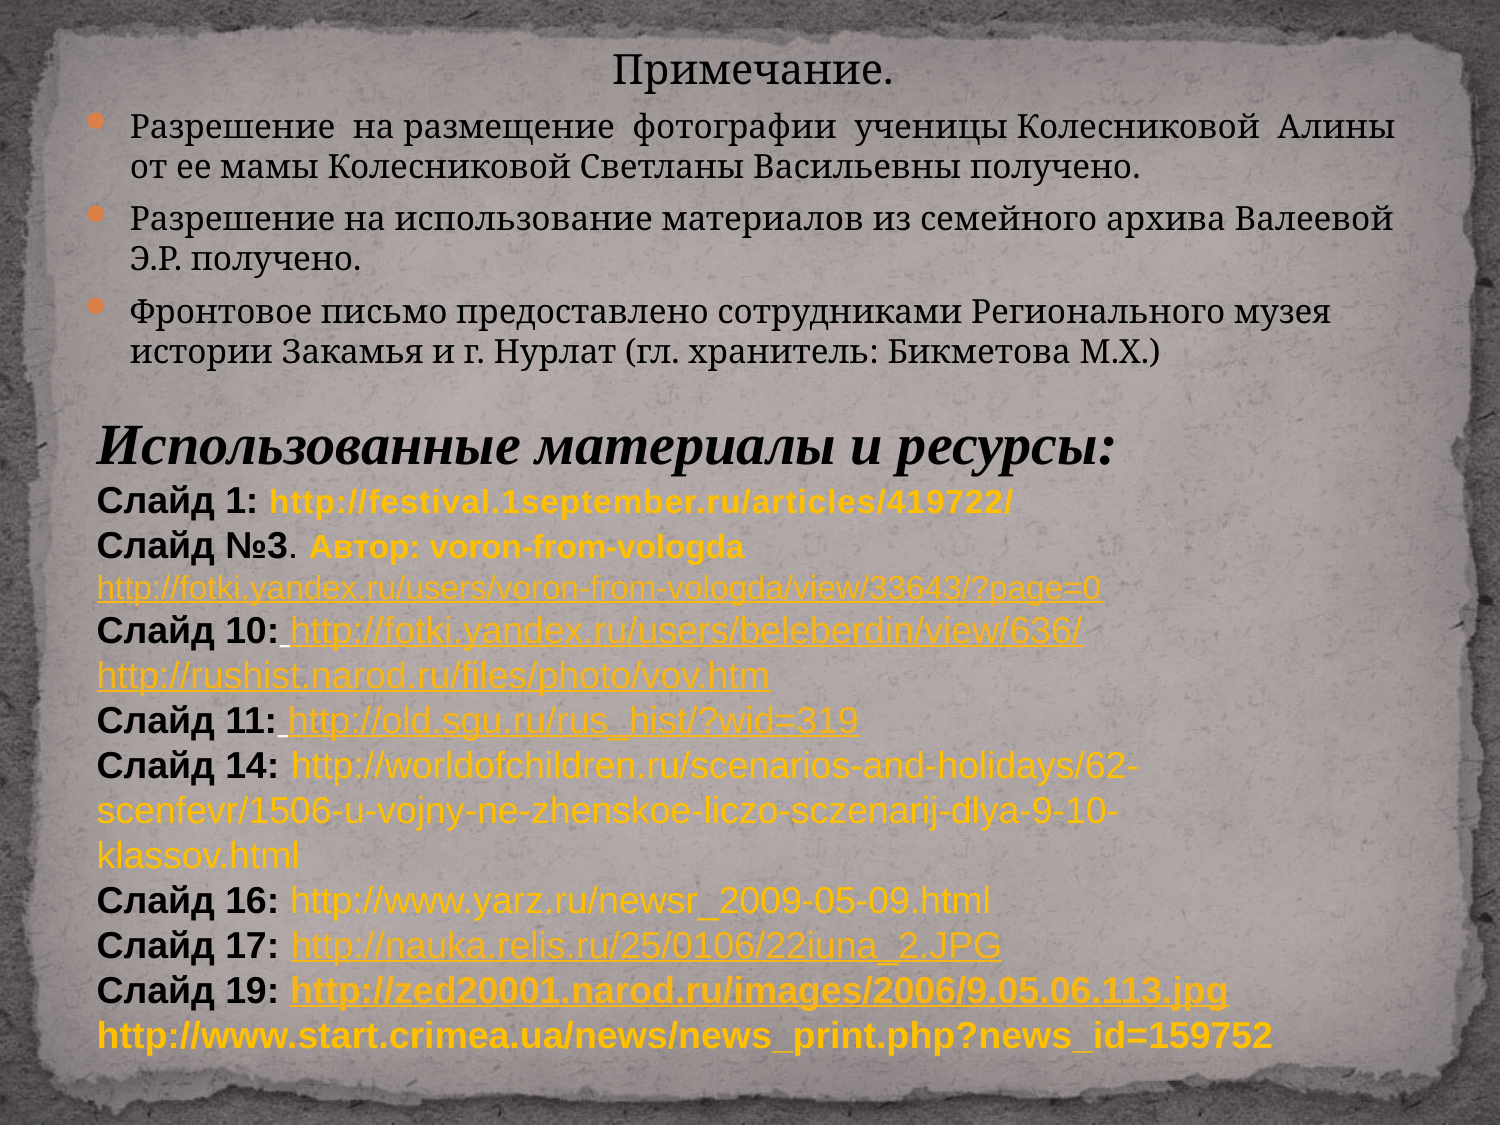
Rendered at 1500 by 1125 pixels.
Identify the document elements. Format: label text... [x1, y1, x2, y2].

text_box Использованные материалы и ресурсы: Слайд 1: http://festival.1september.ru/articles/419722/ Слайд №3. Автор: voron-from-vologda http://fotki.yandex.ru/users/voron-from-vologda/view/33643/?page=0 Слайд 10: http://fotki.yandex.ru/users/beleberdin/view/636/ http://rushist.narod.ru/files/photo/vov.htm Слайд 11: http://old.sgu.ru/rus_hist/?wid=319 Слайд 14: http://worldofchildren.ru/scenarios-and-holidays/62-scenfevr/1506-u-vojny-ne-zhenskoe-liczo-sczenarij-dlya-9-10-klassov.html Слайд 16: http://www.yarz.ru/newsr_2009-05-09.html Слайд 17: http://nauka.relis.ru/25/0106/22iuna_2.JPG Слайд 19: http://zed20001.narod.ru/images/2006/9.05.06.113.jpg http://www.start.crimea.ua/news/news_print.php?news_id=159752 [81, 398, 1301, 1064]
list Примечание. Разрешение на размещение фотографии ученицы Колесниковой Алины от ее мамы Колесниковой Светланы Васильевны получено. Разрешение на использование материалов из семейного архива Валеевой Э.Р. получено. Фронтовое письмо предоставлено сотрудниками Регионального музея истории Закамья и г. Нурлат (гл. хранитель: Бикметова М.Х.) [70, 34, 1436, 423]
